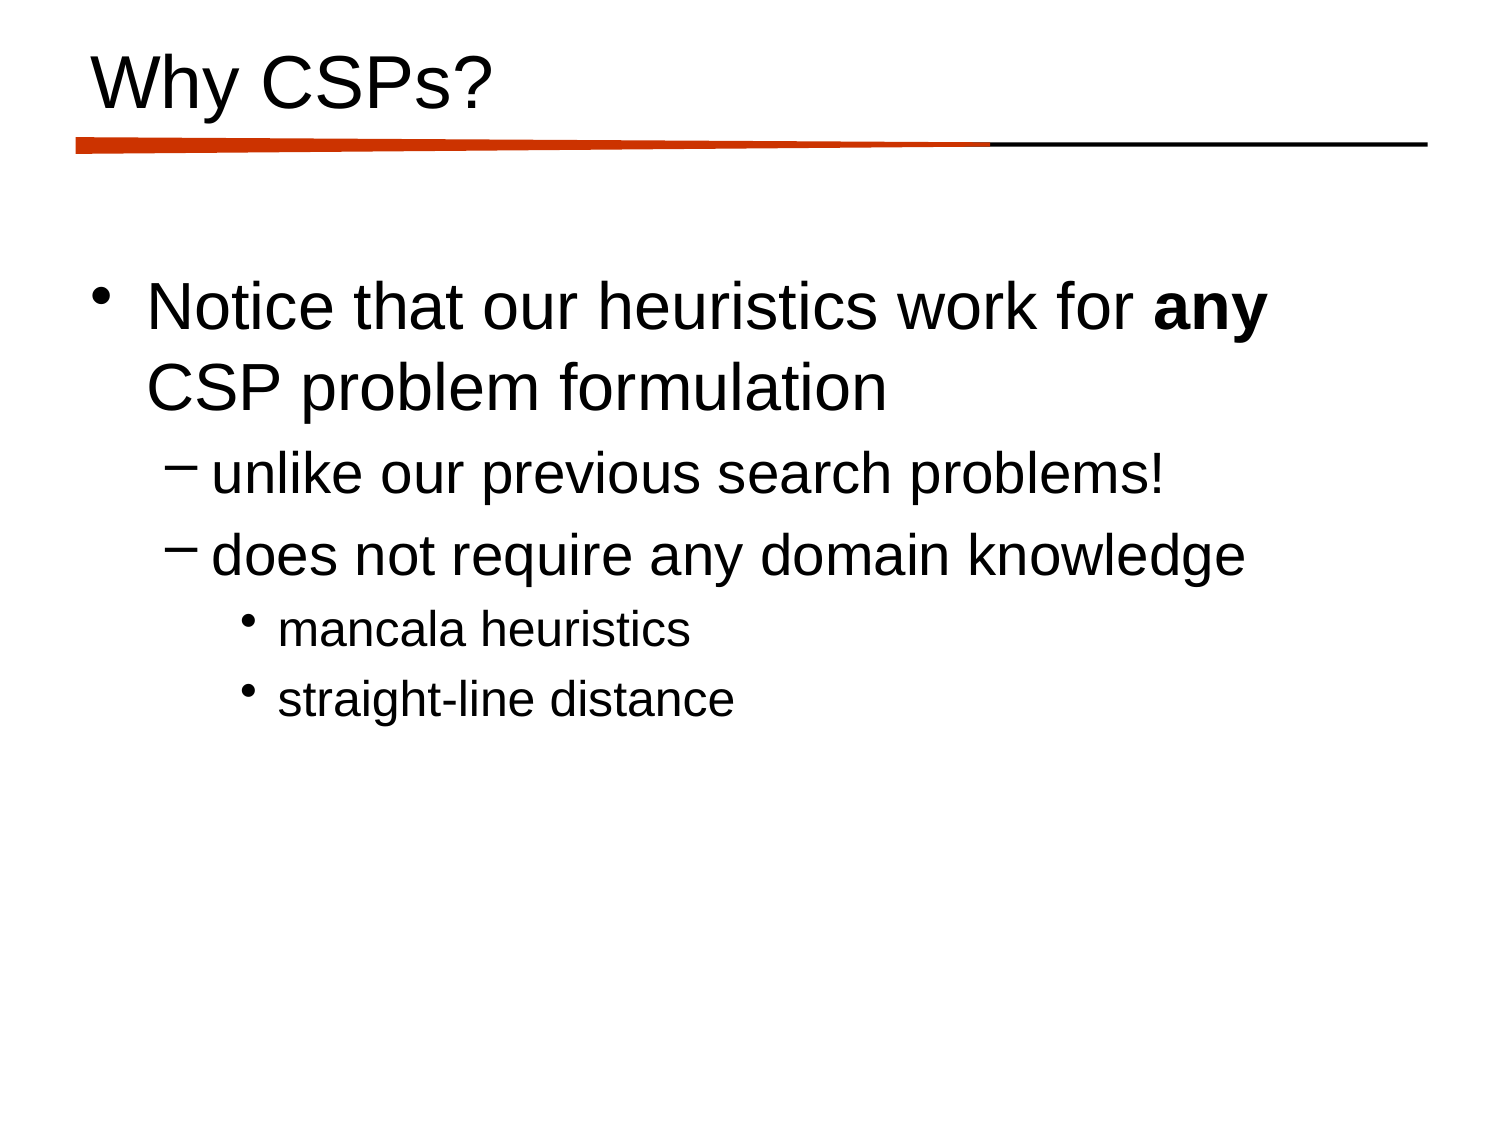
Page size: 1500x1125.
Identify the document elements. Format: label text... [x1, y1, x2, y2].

title Why CSPs? [74, 24, 1426, 133]
list Notice that our heuristics work for any CSP problem formulation unlike our previous search problems! does not require any domain knowledge mancala heuristics straight-line distance [74, 162, 1426, 1006]
